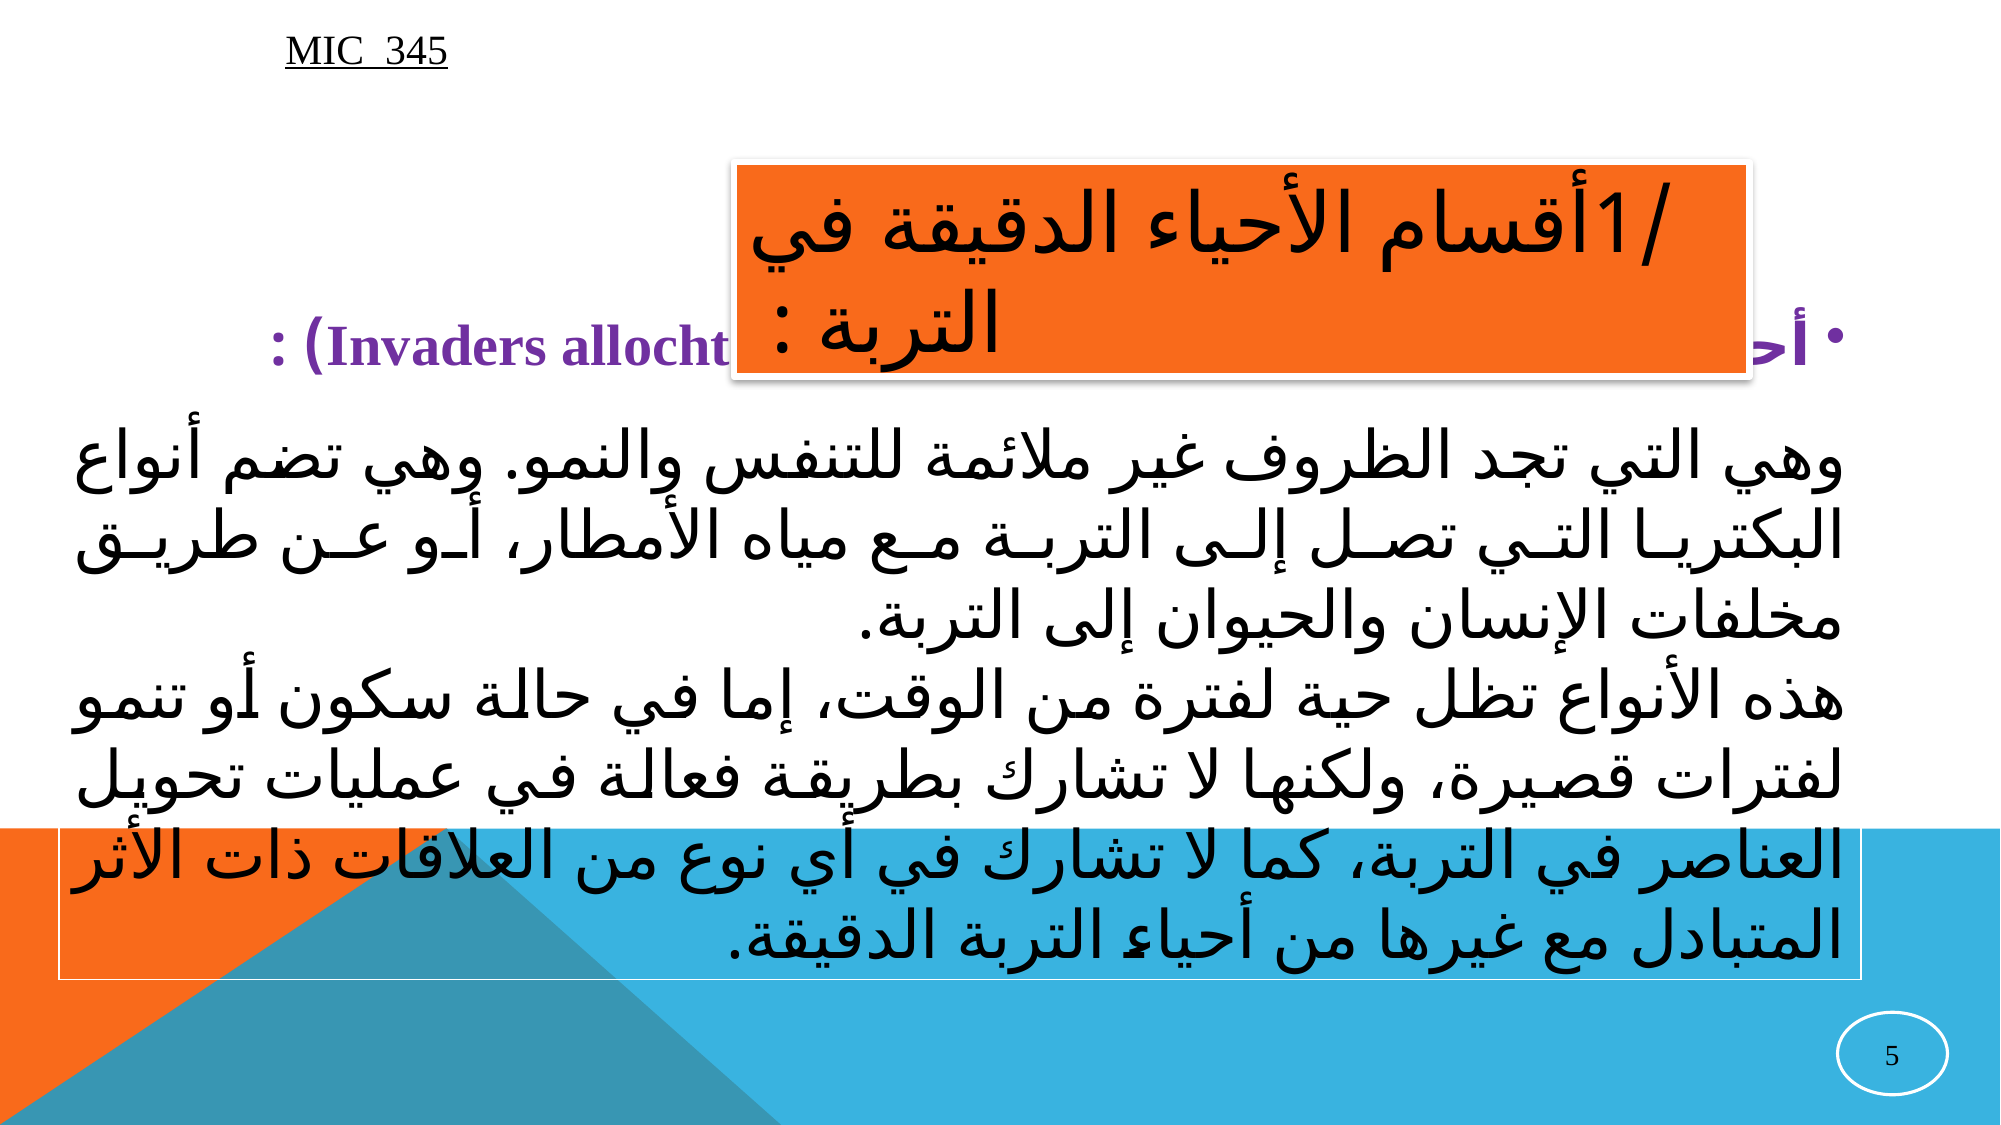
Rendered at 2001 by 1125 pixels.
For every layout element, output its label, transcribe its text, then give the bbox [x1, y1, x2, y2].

text_box /1أقسام الأحياء الدقيقة في التربة : [731, 159, 1753, 380]
text_box MIC 345 [270, 0, 1721, 121]
text_box أحياء دقيقة تدخل التربة عرضاً : (Invaders allochthonous) : وهي التي تجد الظروف غير ملائمة للتنفس والنمو. وهي تضم أنواع البكتريا التي تصل إلى التربة مع مياه الأمطار، أو عن طريق مخلفات الإنسان والحيوان إلى التربة. هذه الأنواع تظل حية لفترة من الوقت، إما في حالة سكون أو تنمو لفترات قصيرة، ولكنها لا تشارك بطريقة فعالة في عمليات تحويل العناصر في التربة، كما لا تشارك في أي نوع من العلاقات ذات الأثر المتبادل مع غيرها من أحياء التربة الدقيقة. [59, 220, 1862, 980]
slide_number 5 [1835, 1010, 1950, 1097]
